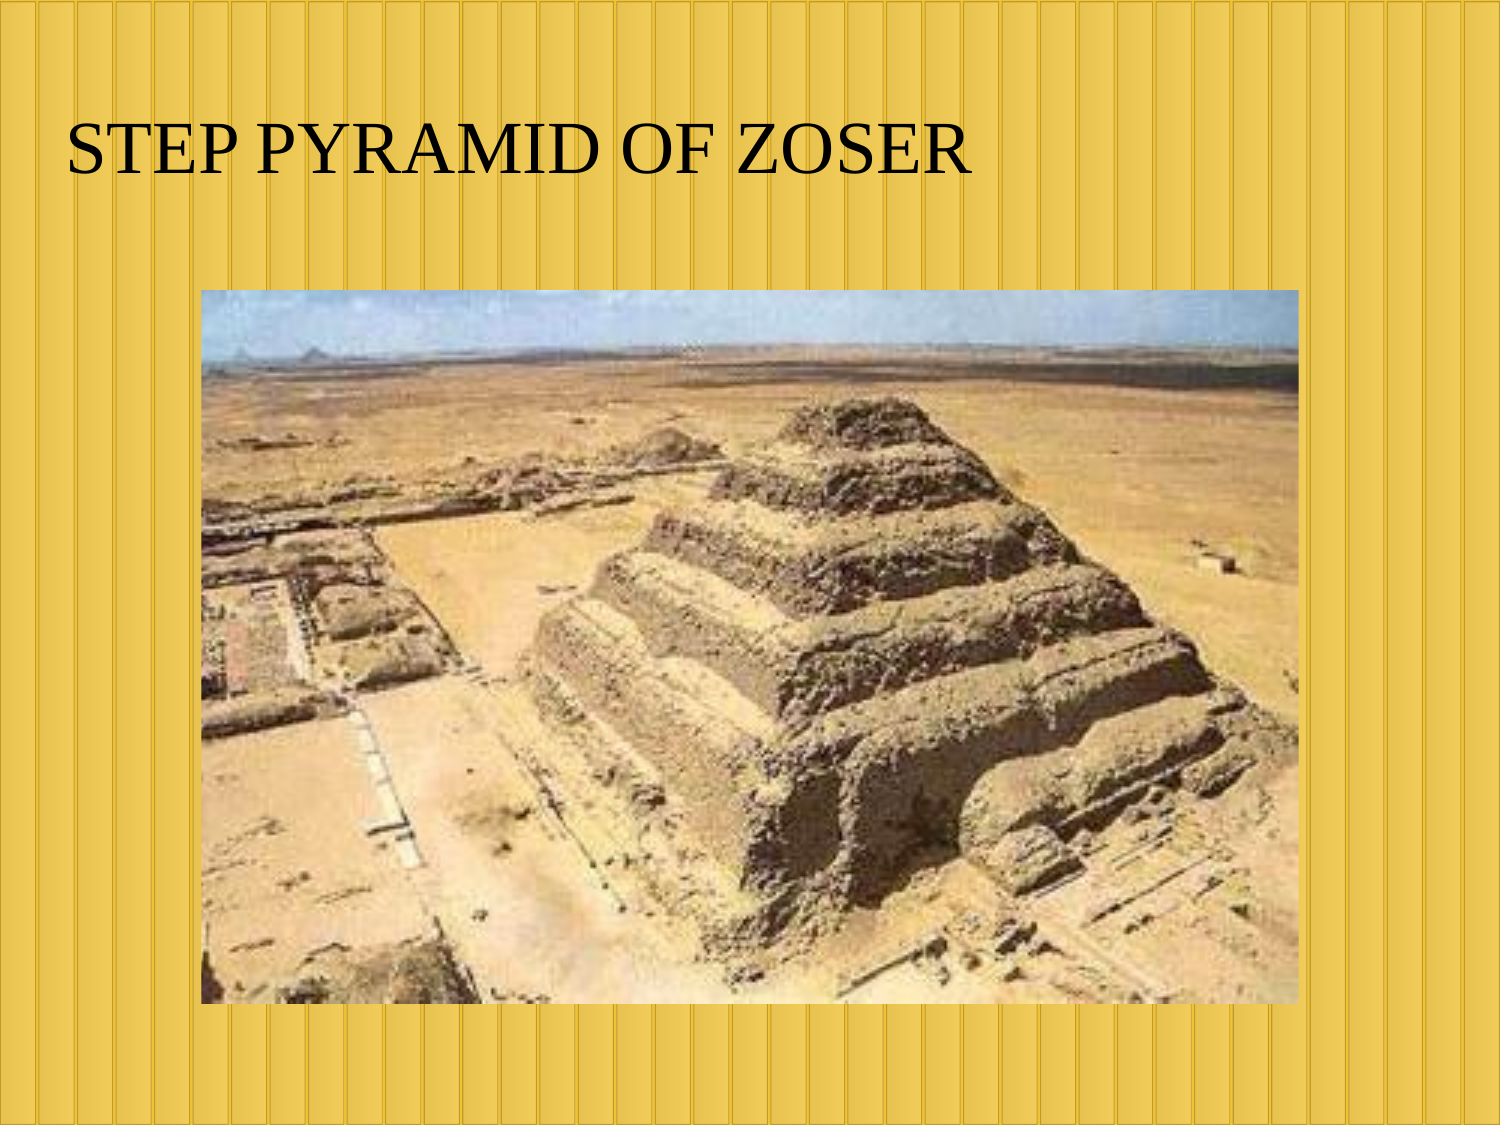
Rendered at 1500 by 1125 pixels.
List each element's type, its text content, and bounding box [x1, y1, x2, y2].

text_box [201, 290, 1299, 1004]
title Step Pyramid of Zoser [50, 42, 1475, 246]
